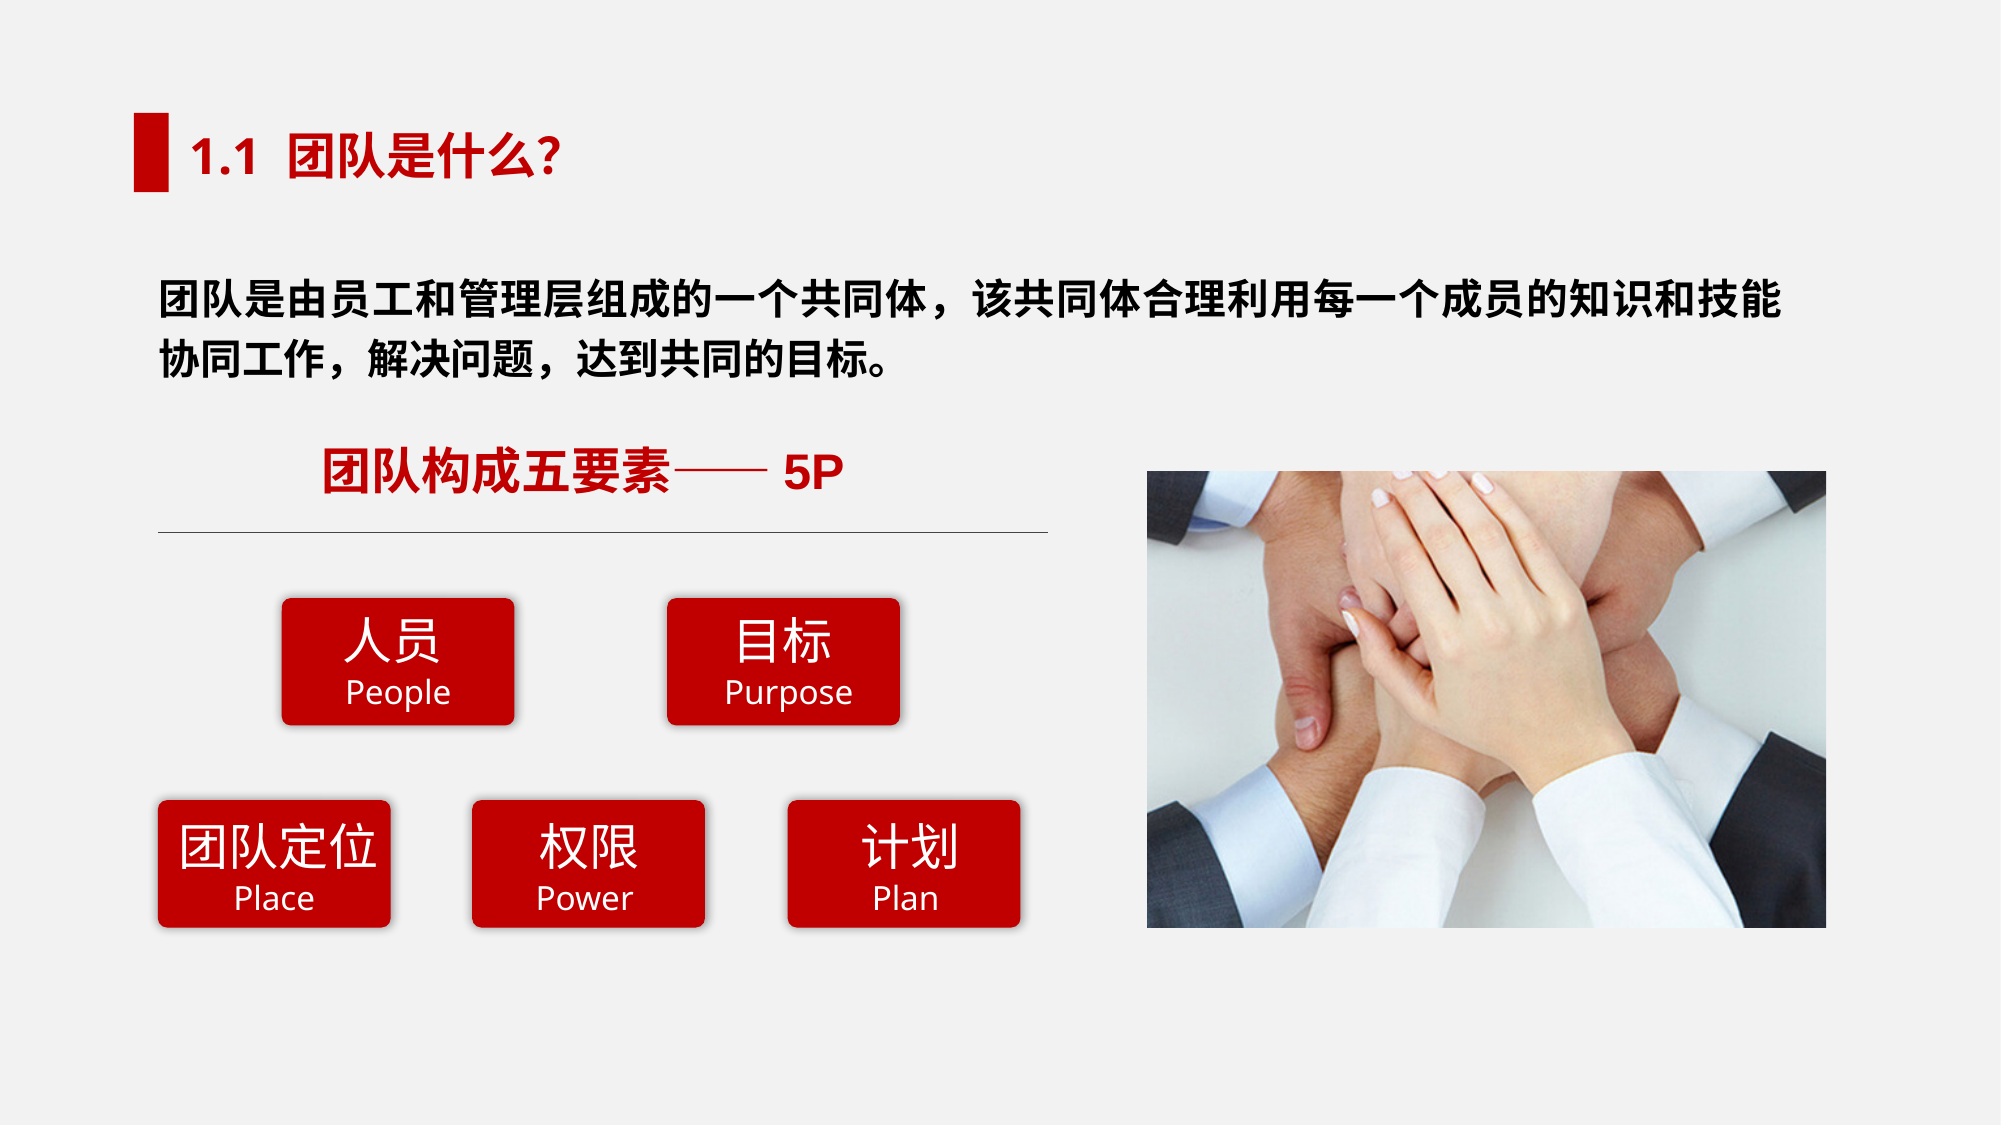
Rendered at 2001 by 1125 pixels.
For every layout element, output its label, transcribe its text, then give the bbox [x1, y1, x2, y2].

text_box [133, 112, 169, 193]
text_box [471, 799, 706, 928]
text_box 1.1 团队是什么？ [175, 117, 741, 193]
text_box 团队是由员工和管理层组成的一个共同体，该共同体合理利用每一个成员的知识和技能协同工作，解决问题，达到共同的目标。 [143, 255, 1798, 391]
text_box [157, 799, 396, 928]
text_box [666, 597, 901, 726]
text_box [281, 597, 515, 726]
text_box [787, 799, 1021, 928]
picture [1146, 470, 1827, 928]
text_box 团队构成五要素——5P [145, 431, 1020, 498]
